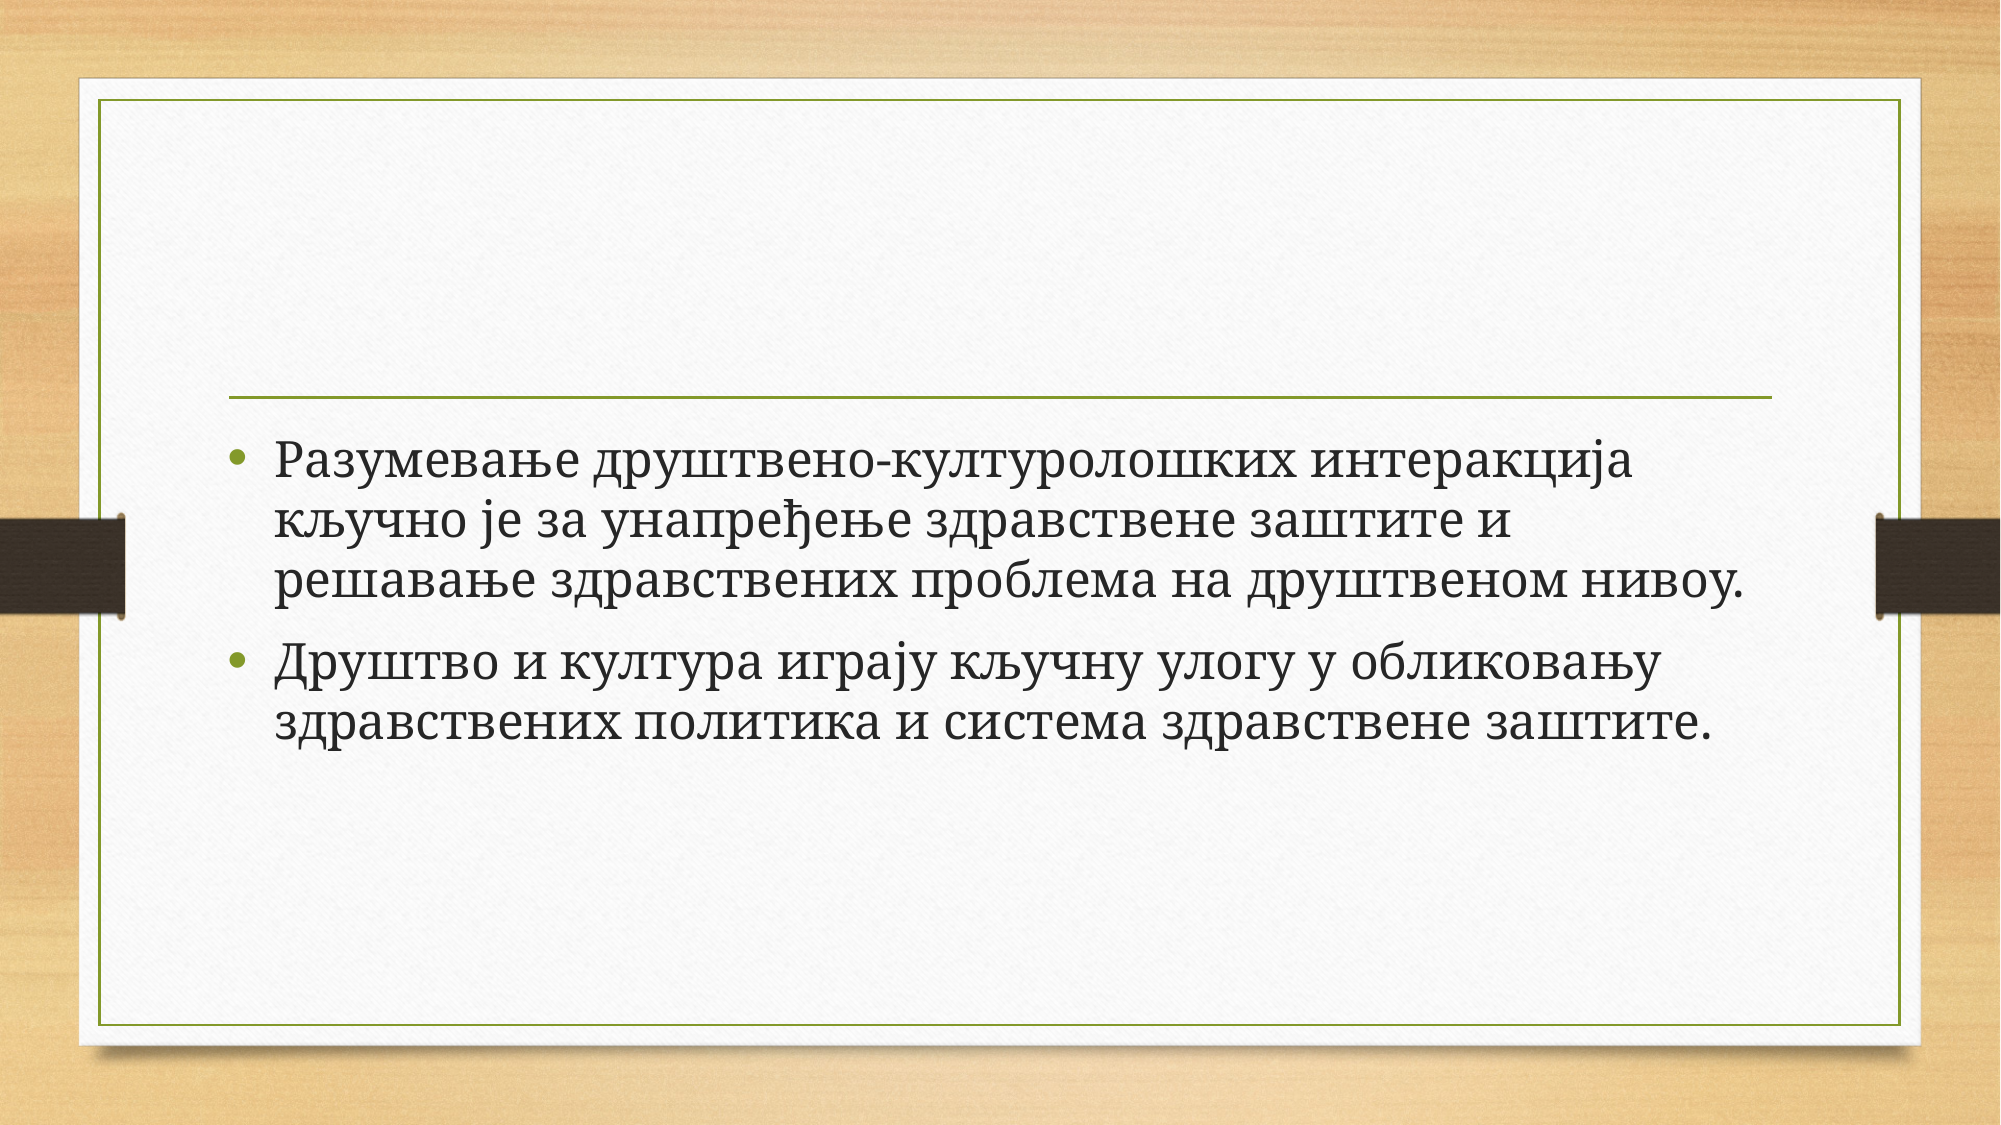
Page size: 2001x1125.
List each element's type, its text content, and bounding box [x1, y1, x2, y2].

list Разумевање друштвено-културолошких интеракција кључно је за унапређење здравствене заштите и решавање здравствених проблема на друштвеном нивоу. Друштво и култура играју кључну улогу у обликовању здравствених политика и система здравствене заштите. [212, 419, 1788, 964]
picture [0, 0, 2001, 1125]
